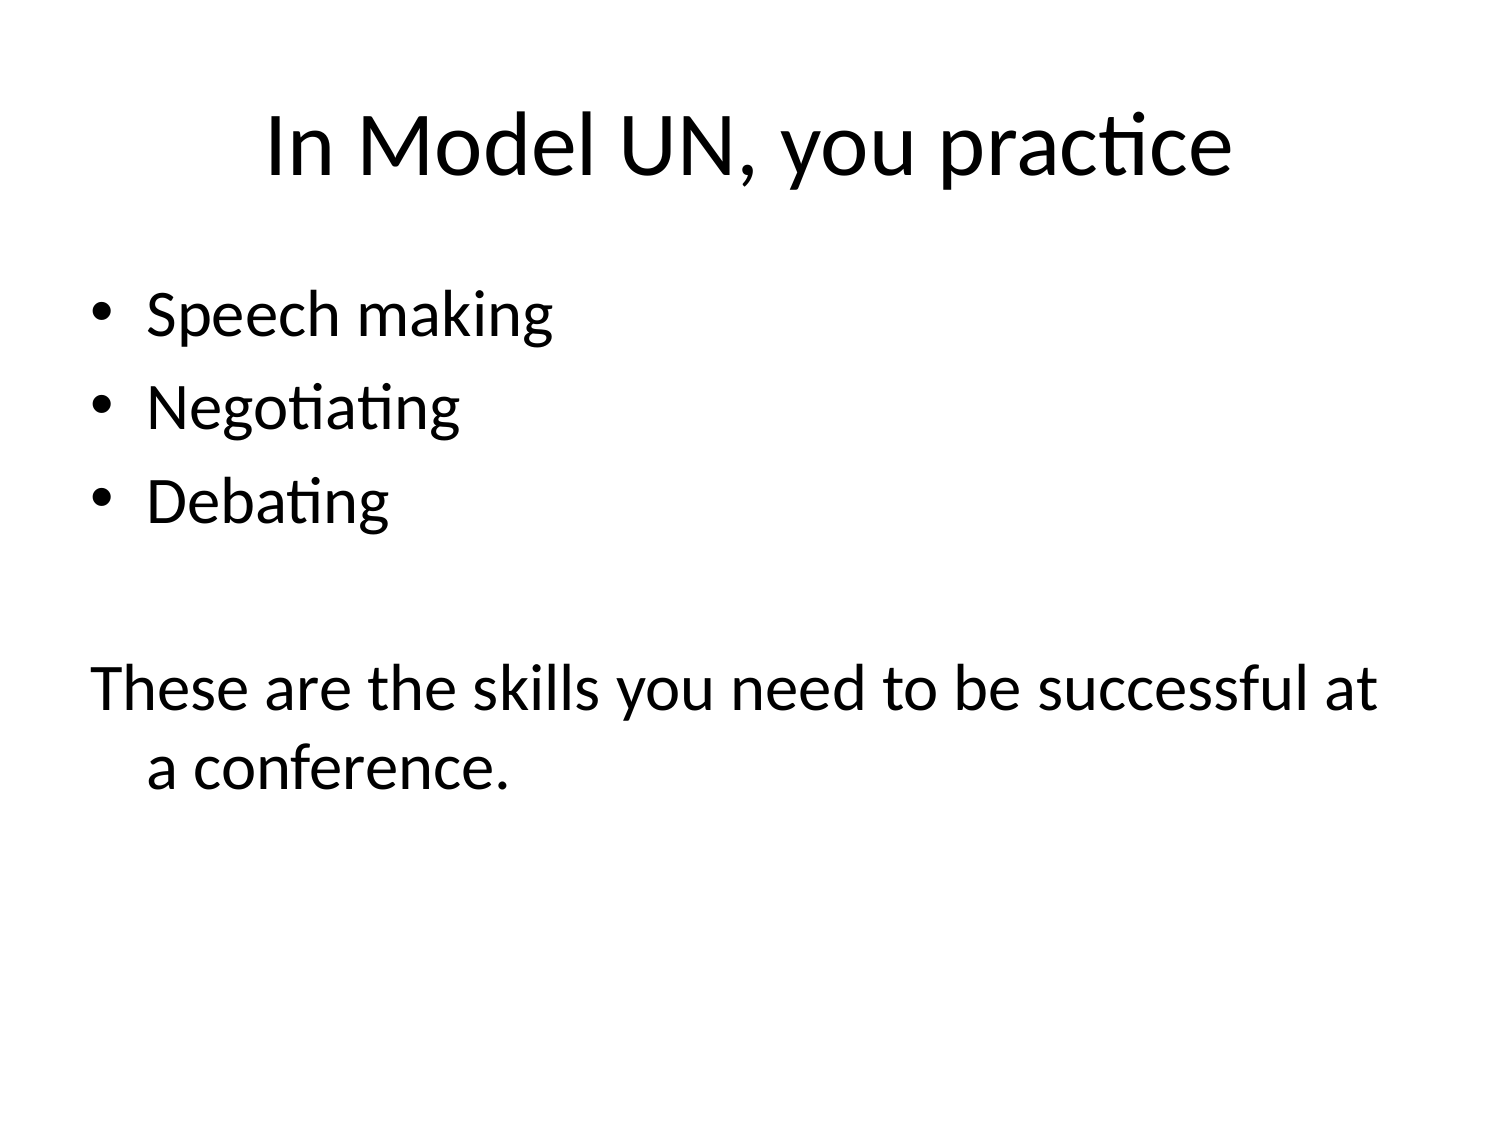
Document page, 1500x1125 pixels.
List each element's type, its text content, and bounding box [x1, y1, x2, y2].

title In Model UN, you practice [75, 45, 1425, 233]
list Speech making Negotiating Debating These are the skills you need to be successful at a conference. [75, 262, 1425, 1005]
